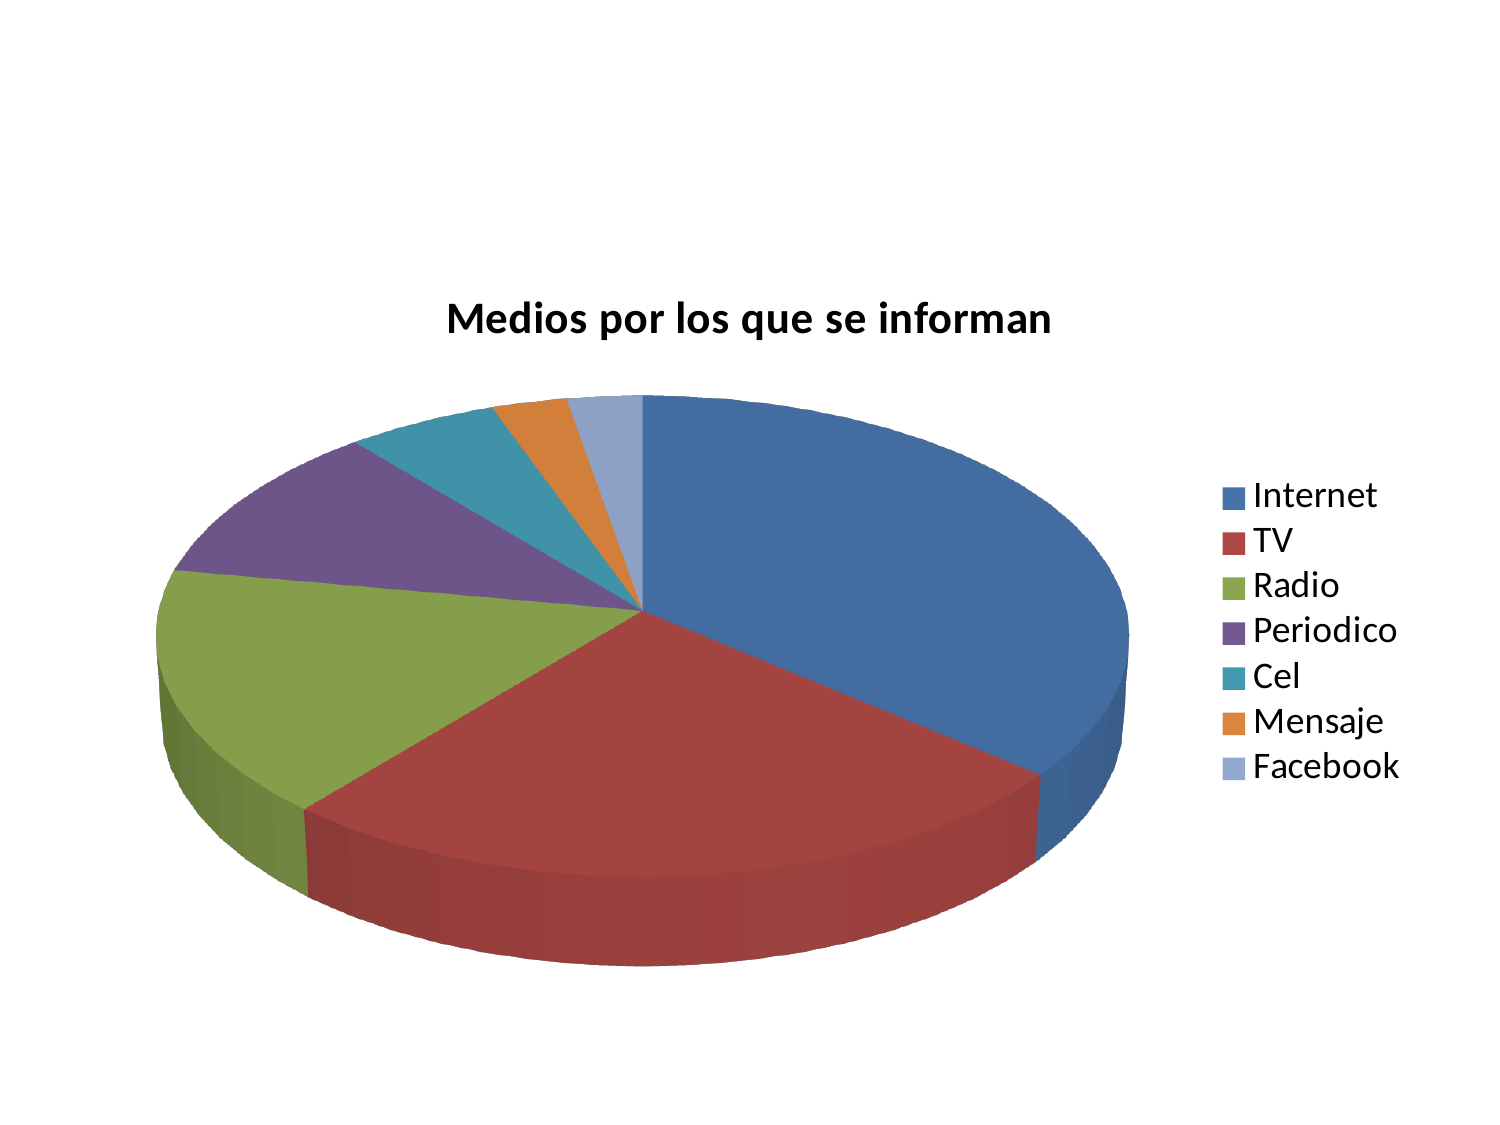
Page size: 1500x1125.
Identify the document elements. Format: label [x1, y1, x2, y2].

chart [74, 262, 1426, 1006]
